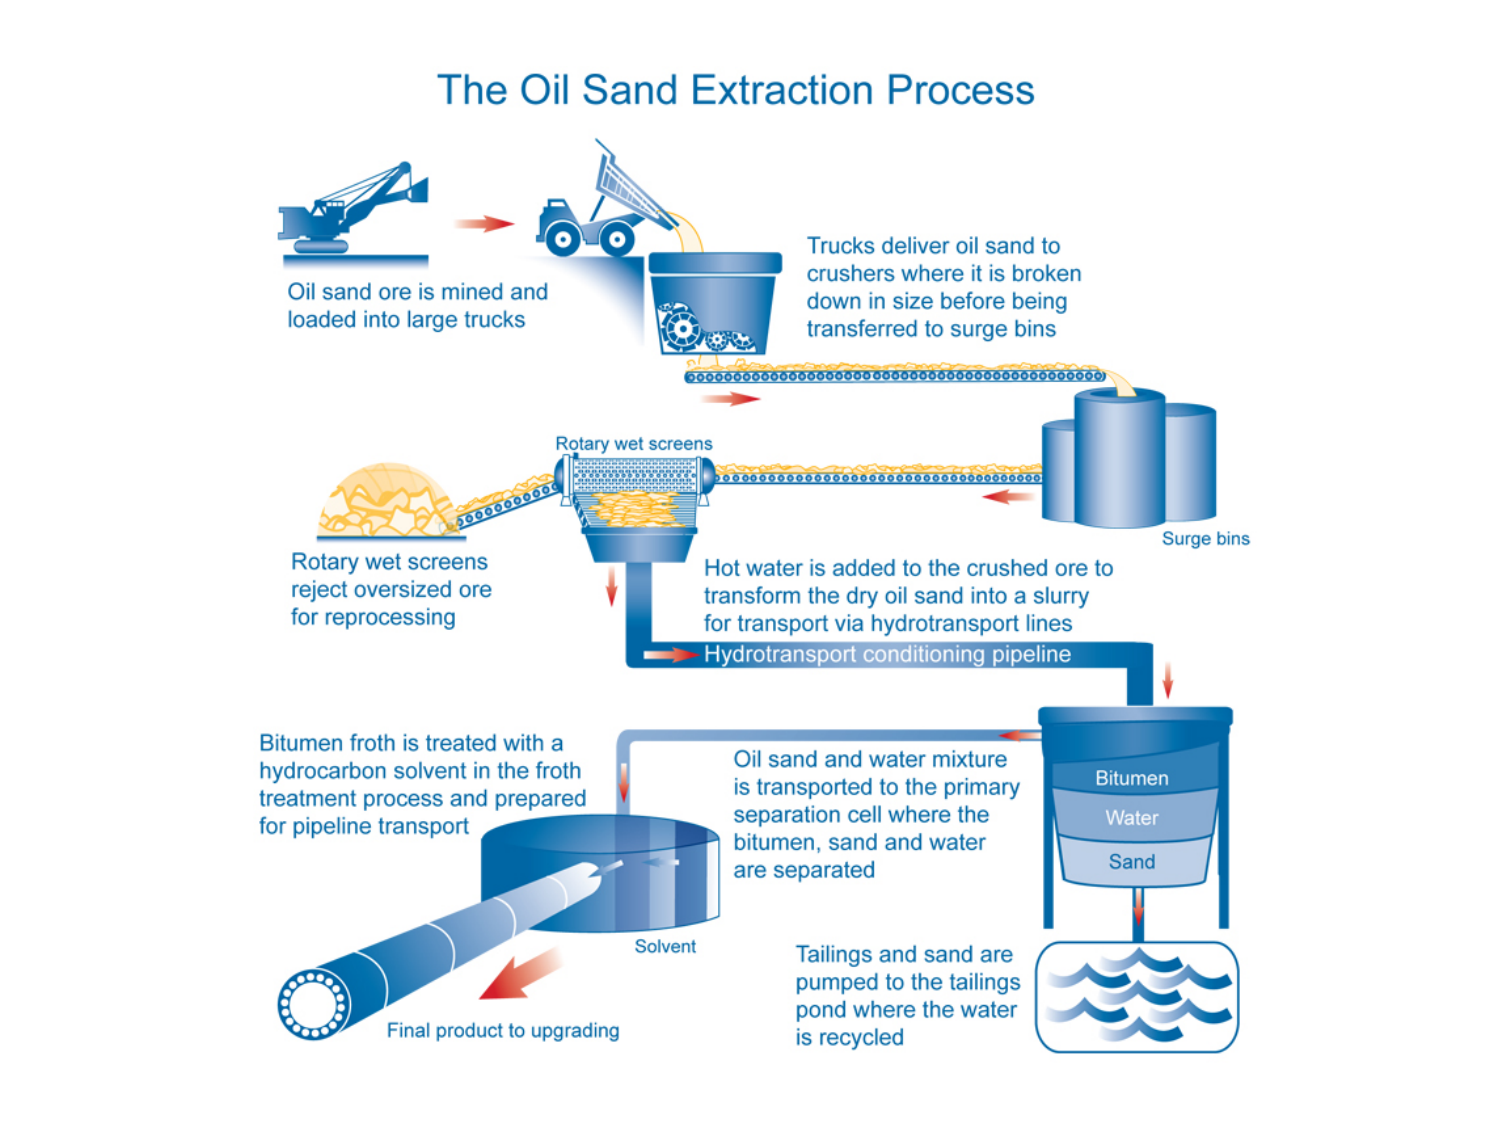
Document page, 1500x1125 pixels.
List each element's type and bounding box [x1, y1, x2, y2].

picture [253, 66, 1257, 1064]
